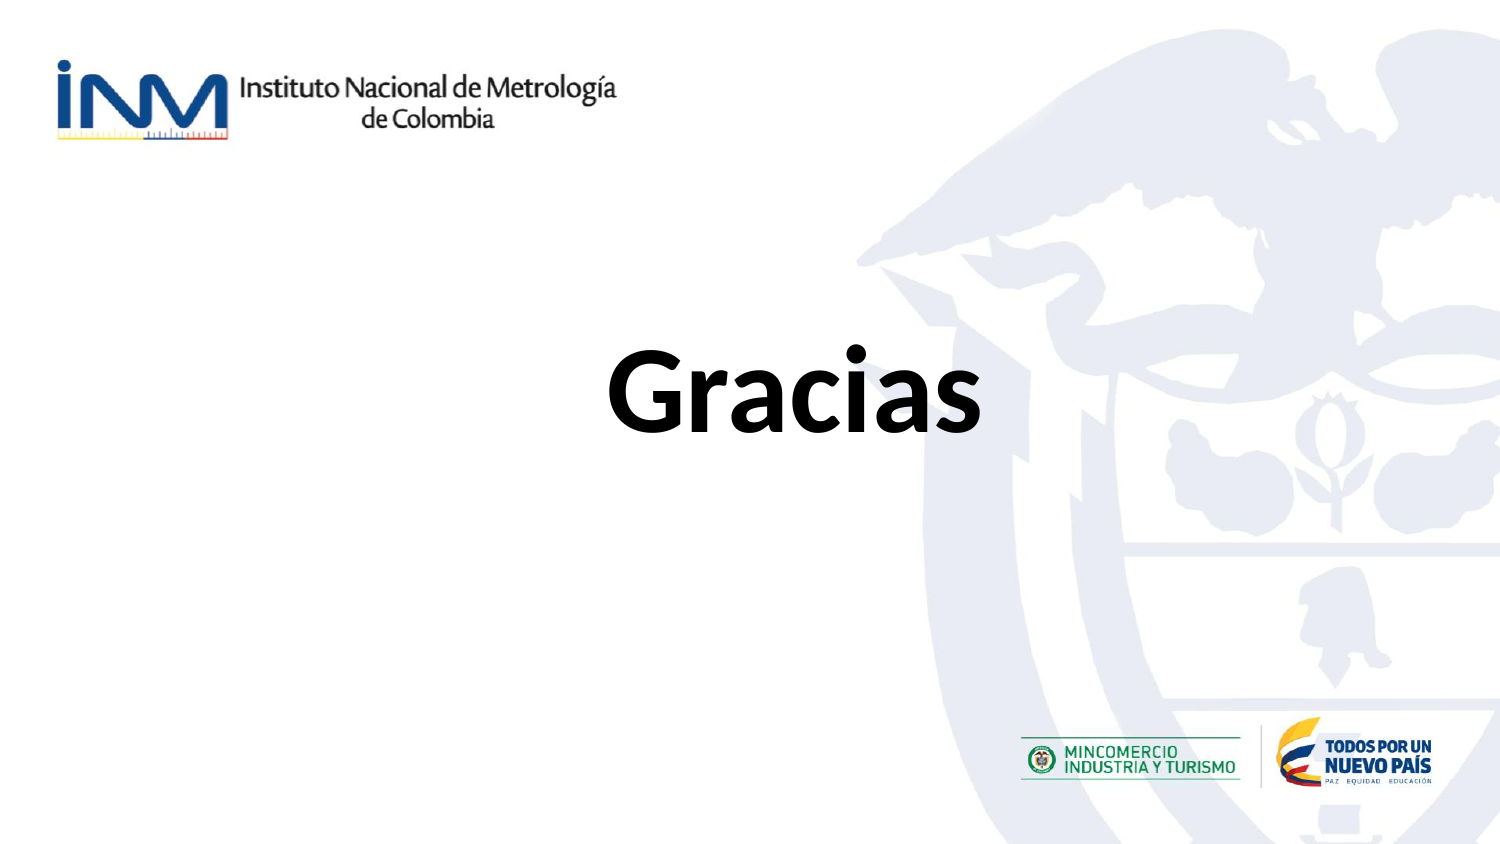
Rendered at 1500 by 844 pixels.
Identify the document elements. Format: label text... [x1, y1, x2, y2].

picture [0, 0, 1500, 844]
text_box Gracias [404, 269, 1186, 362]
